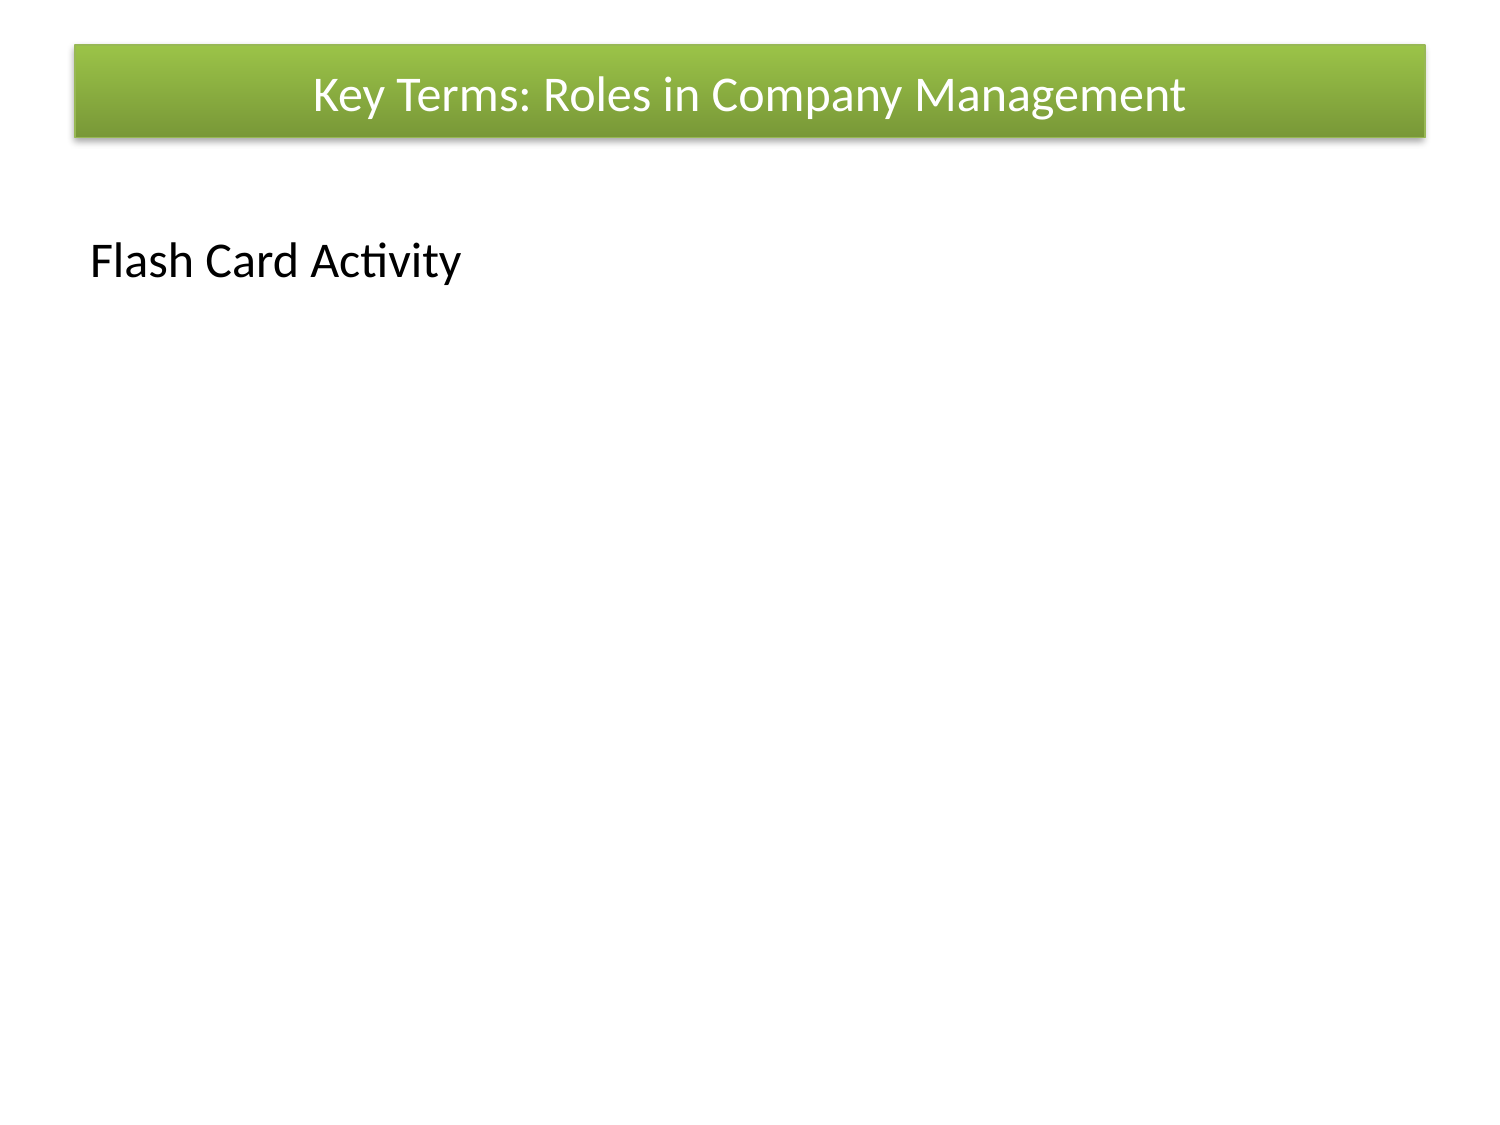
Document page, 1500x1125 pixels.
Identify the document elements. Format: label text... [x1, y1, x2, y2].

list Flash Card Activity [75, 149, 1425, 1005]
title Key Terms: Roles in Company Management [74, 44, 1426, 138]
